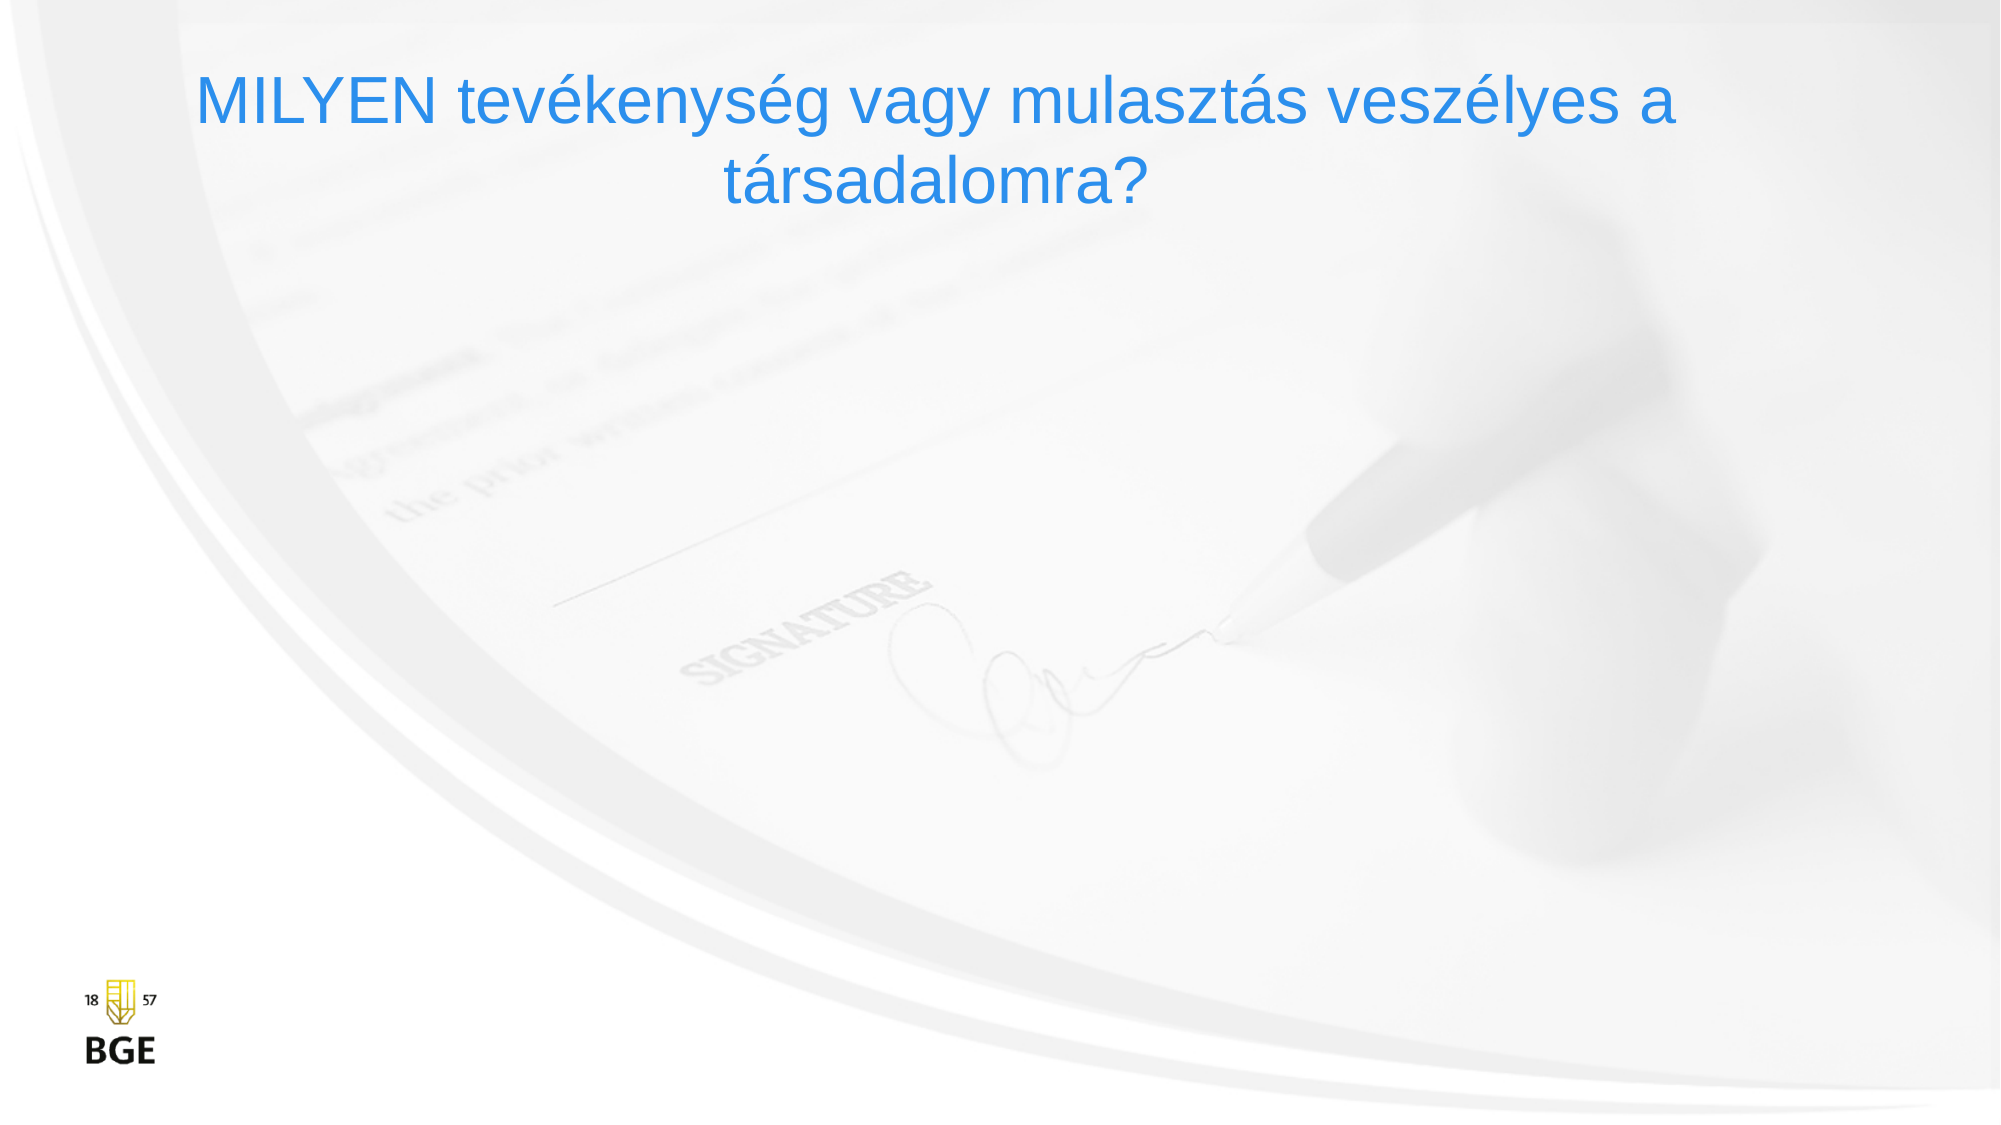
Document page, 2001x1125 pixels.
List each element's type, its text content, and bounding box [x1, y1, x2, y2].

text_box MILYEN tevékenység vagy mulasztás veszélyes a társadalomra? [174, 49, 1699, 285]
picture [0, 0, 2001, 1125]
